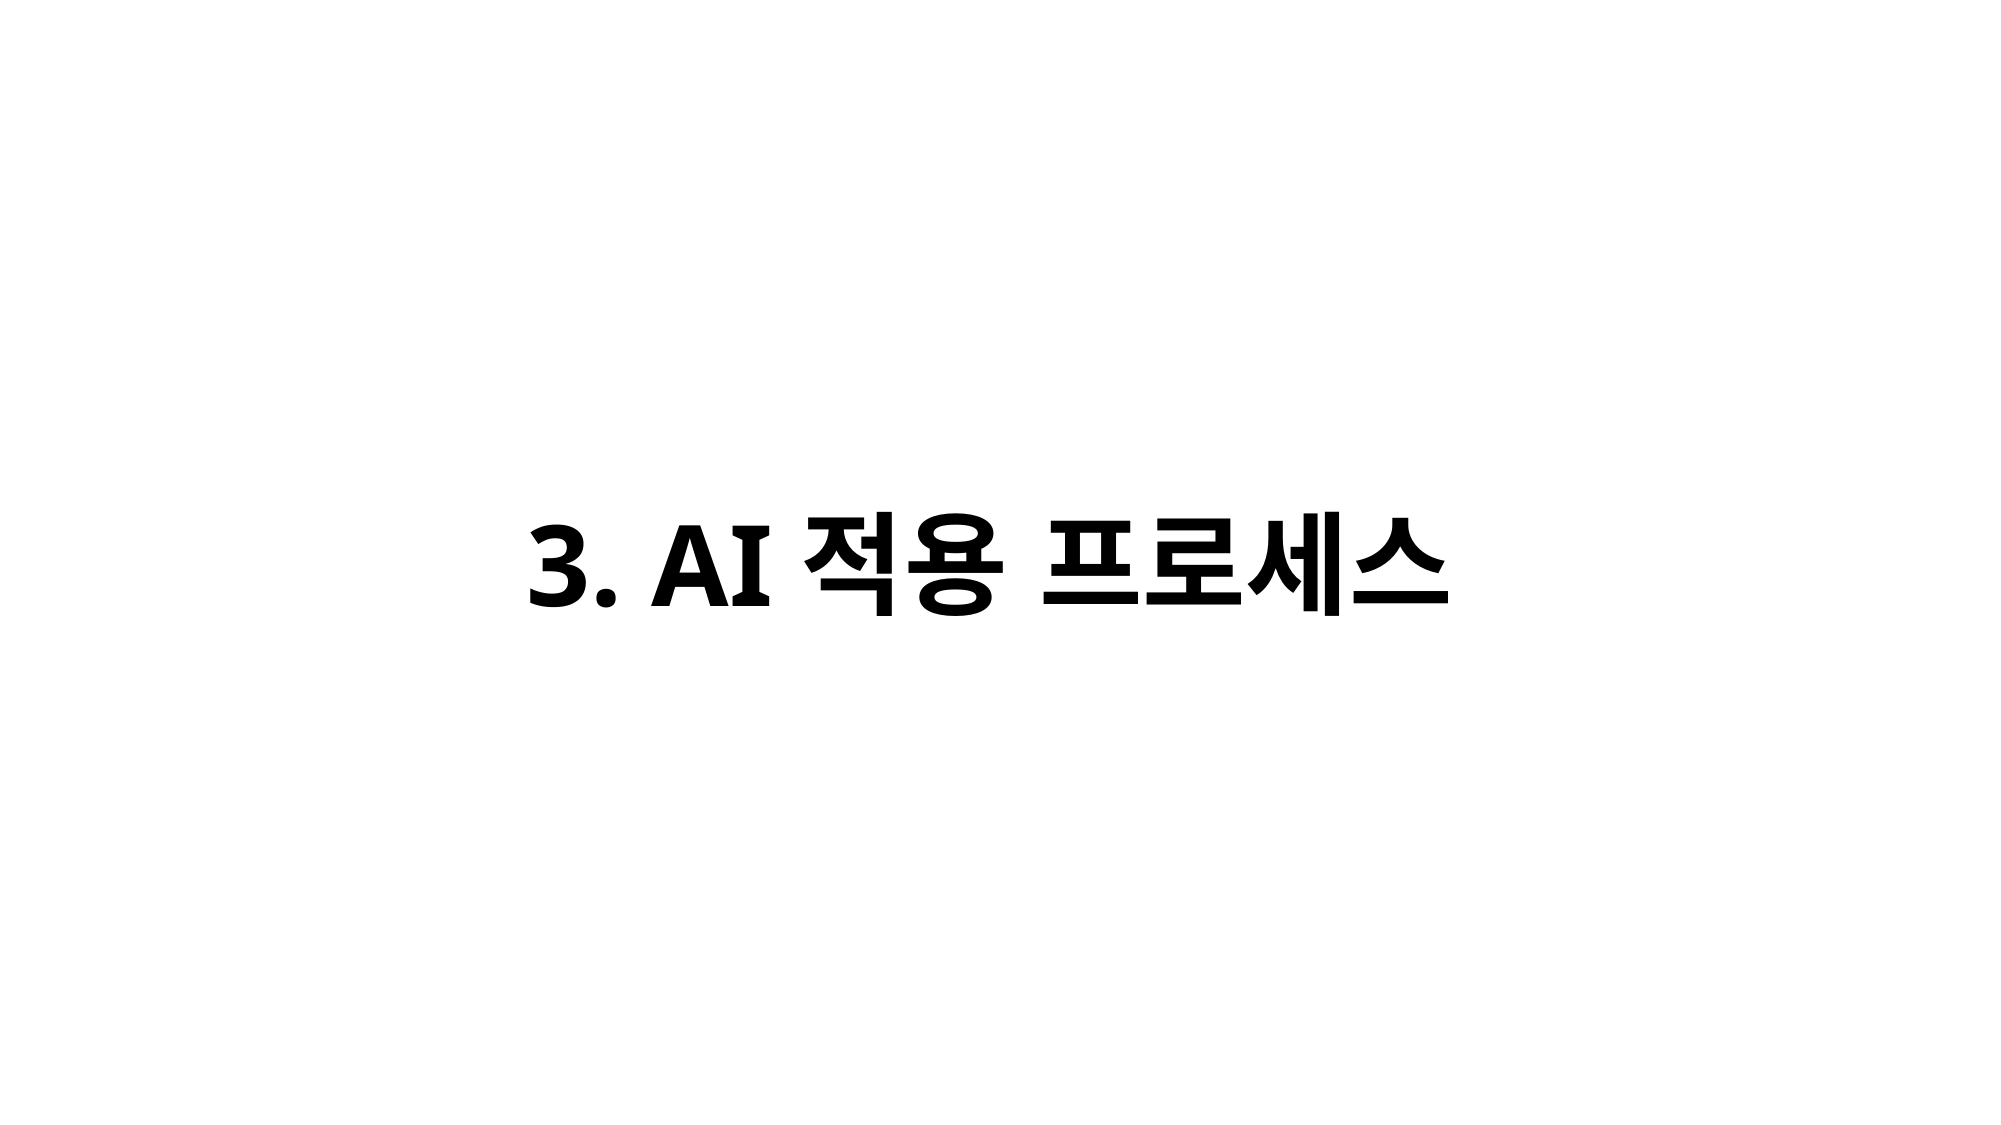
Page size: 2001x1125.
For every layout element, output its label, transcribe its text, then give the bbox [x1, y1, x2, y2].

text_box 3. AI적용 프로세스 [86, 486, 1894, 637]
